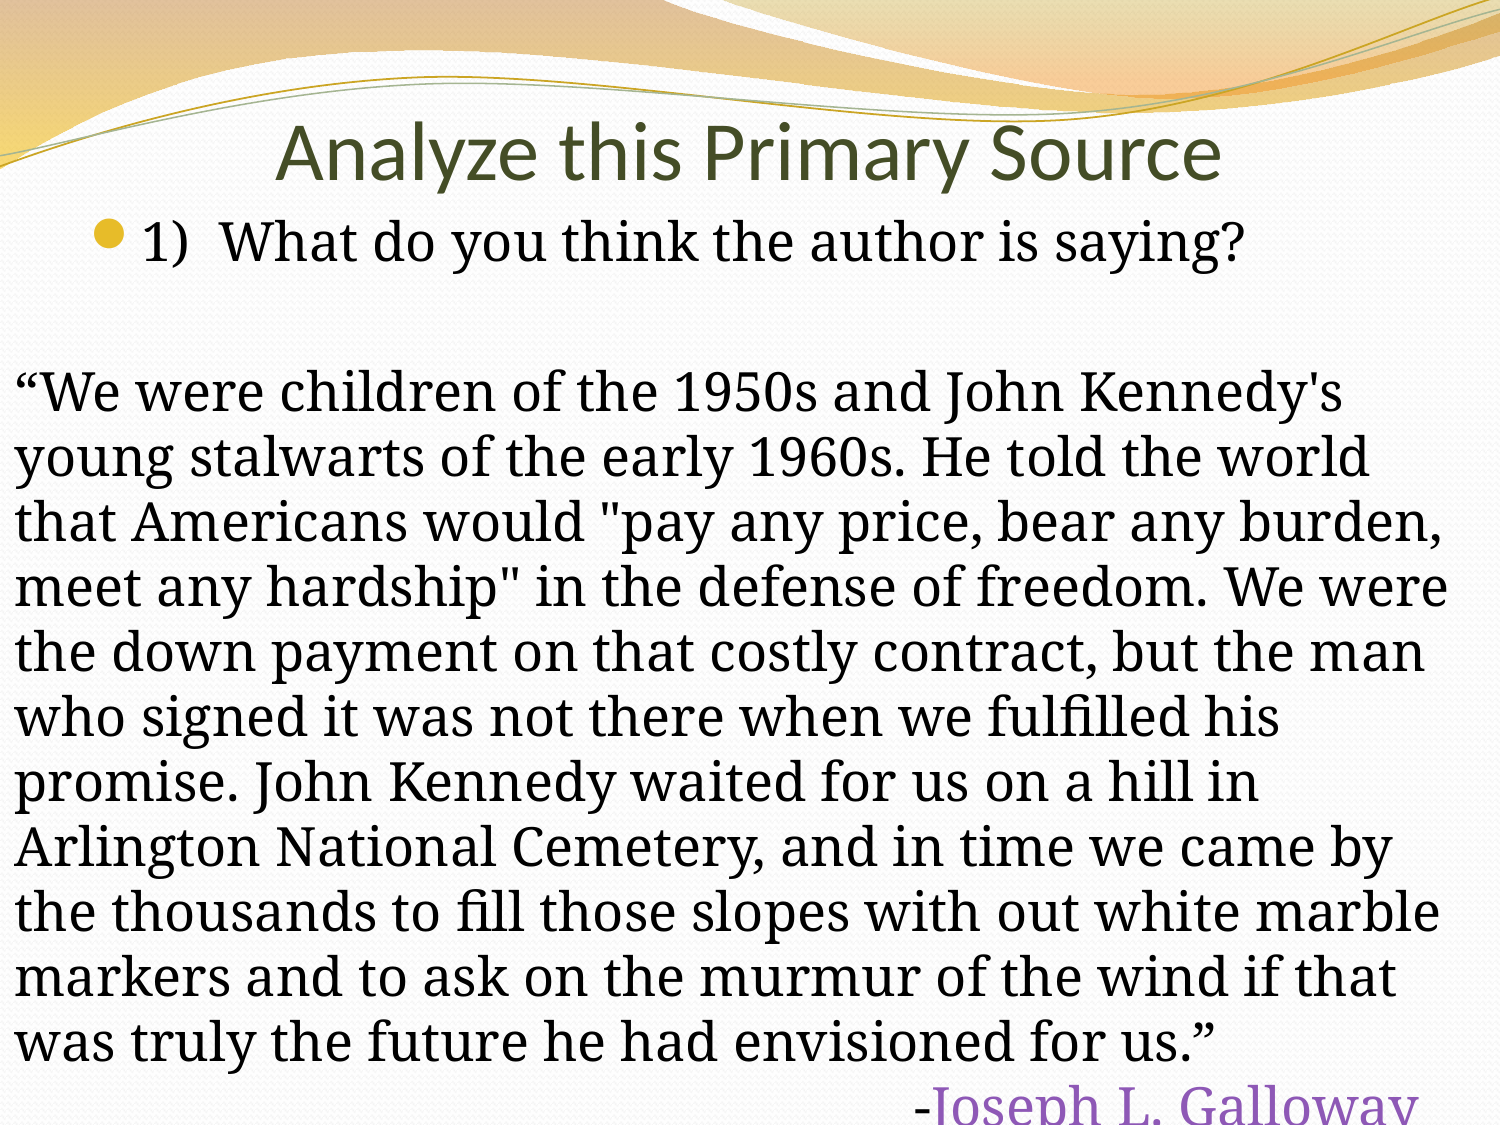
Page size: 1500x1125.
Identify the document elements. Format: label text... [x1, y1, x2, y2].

title Analyze this Primary Source [75, 87, 1425, 197]
text_box “We were children of the 1950s and John Kennedy's young stalwarts of the early 1960s. He told the world that Americans would "pay any price, bear any burden, meet any hardship" in the defense of freedom. We were the down payment on that costly contract, but the man who signed it was not there when we fulfilled his promise. John Kennedy waited for us on a hill in Arlington National Cemetery, and in time we came by the thousands to fill those slopes with out white marble markers and to ask on the murmur of the wind if that was truly the future he had envisioned for us.” -Joseph L. Galloway [0, 350, 1500, 1125]
list 1) What do you think the author is saying? [75, 200, 1425, 350]
